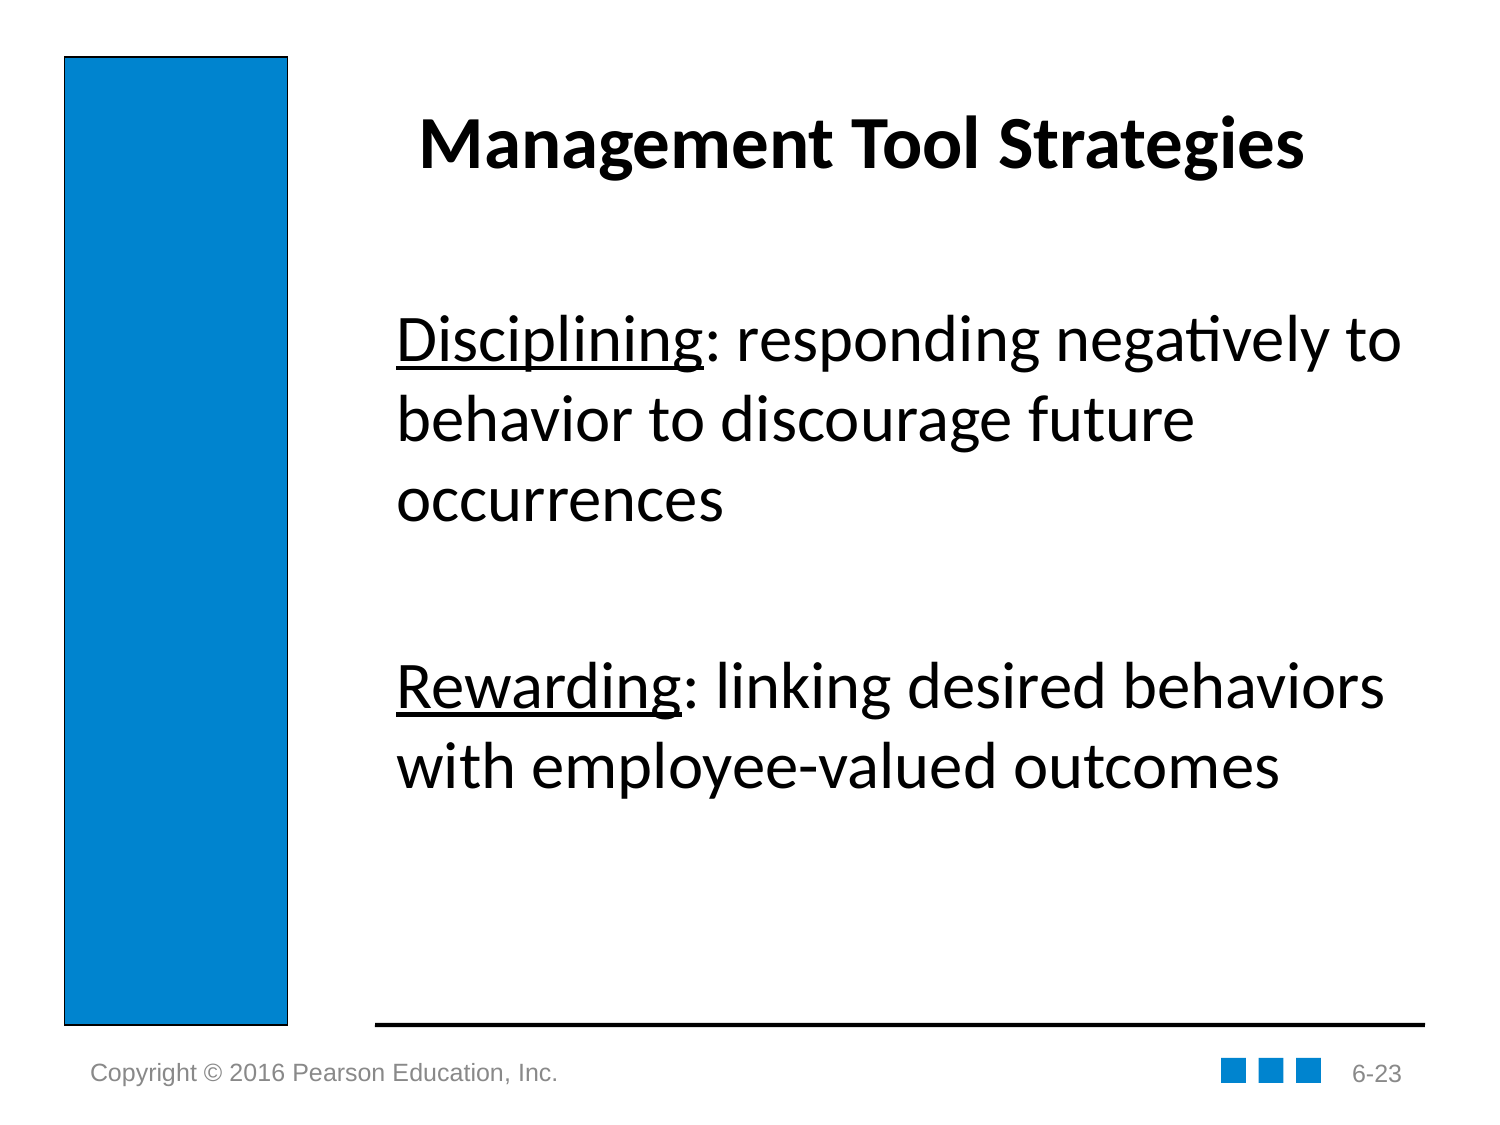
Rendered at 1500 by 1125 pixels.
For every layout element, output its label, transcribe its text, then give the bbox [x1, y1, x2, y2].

text_box [1221, 1057, 1246, 1083]
text_box [1258, 1057, 1284, 1083]
text_box [64, 56, 288, 1025]
text_box [1296, 1057, 1321, 1083]
text_box 6-23 [1333, 1050, 1421, 1095]
text_box Copyright © 2016 Pearson Education, Inc. [75, 1055, 625, 1088]
title Management Tool Strategies [300, 45, 1425, 233]
list Disciplining: responding negatively to behavior to discourage future occurrences Rewarding: linking desired behaviors with employee-valued outcomes [381, 287, 1419, 900]
